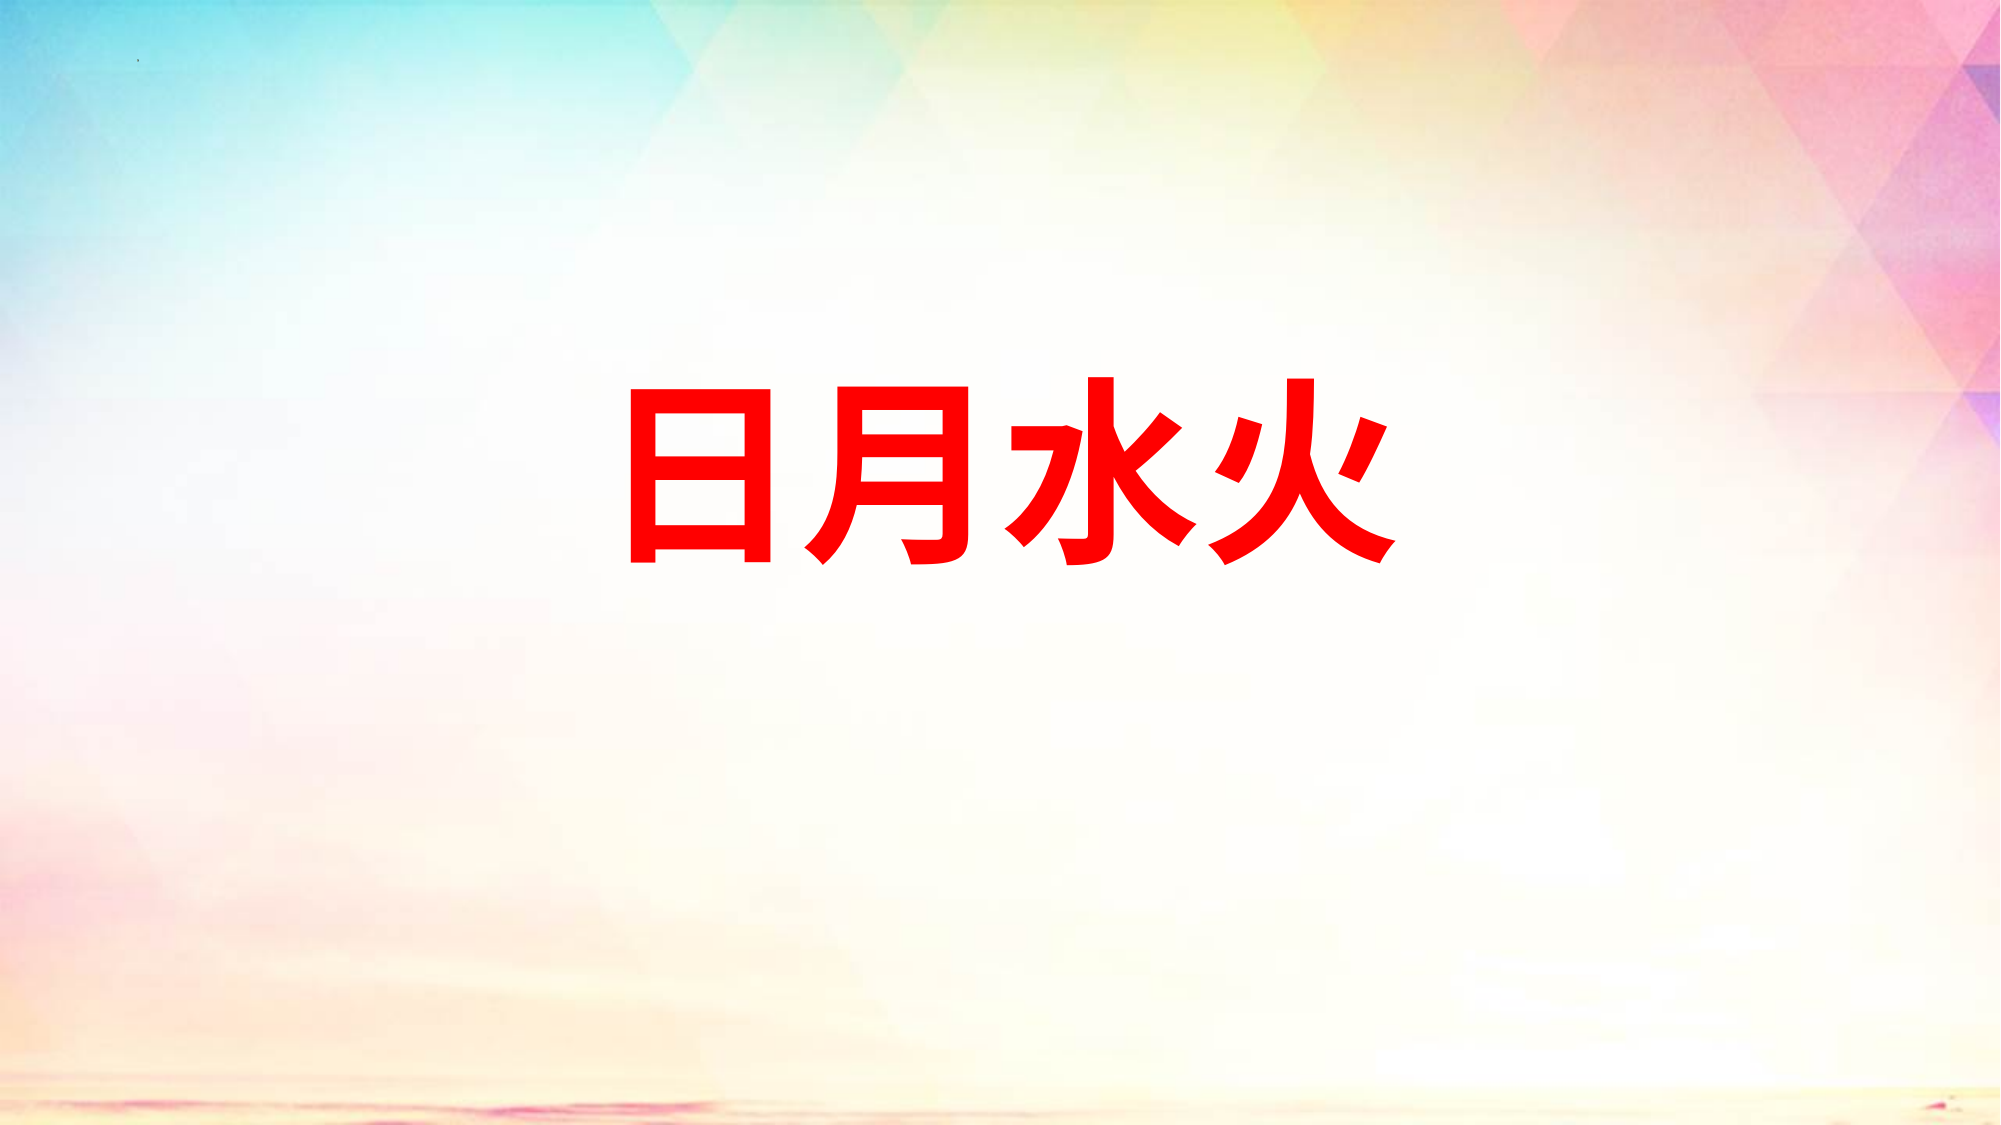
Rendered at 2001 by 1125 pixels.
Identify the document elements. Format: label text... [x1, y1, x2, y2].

text_box 日月水火 [0, 367, 2000, 595]
picture [0, 0, 2001, 1125]
